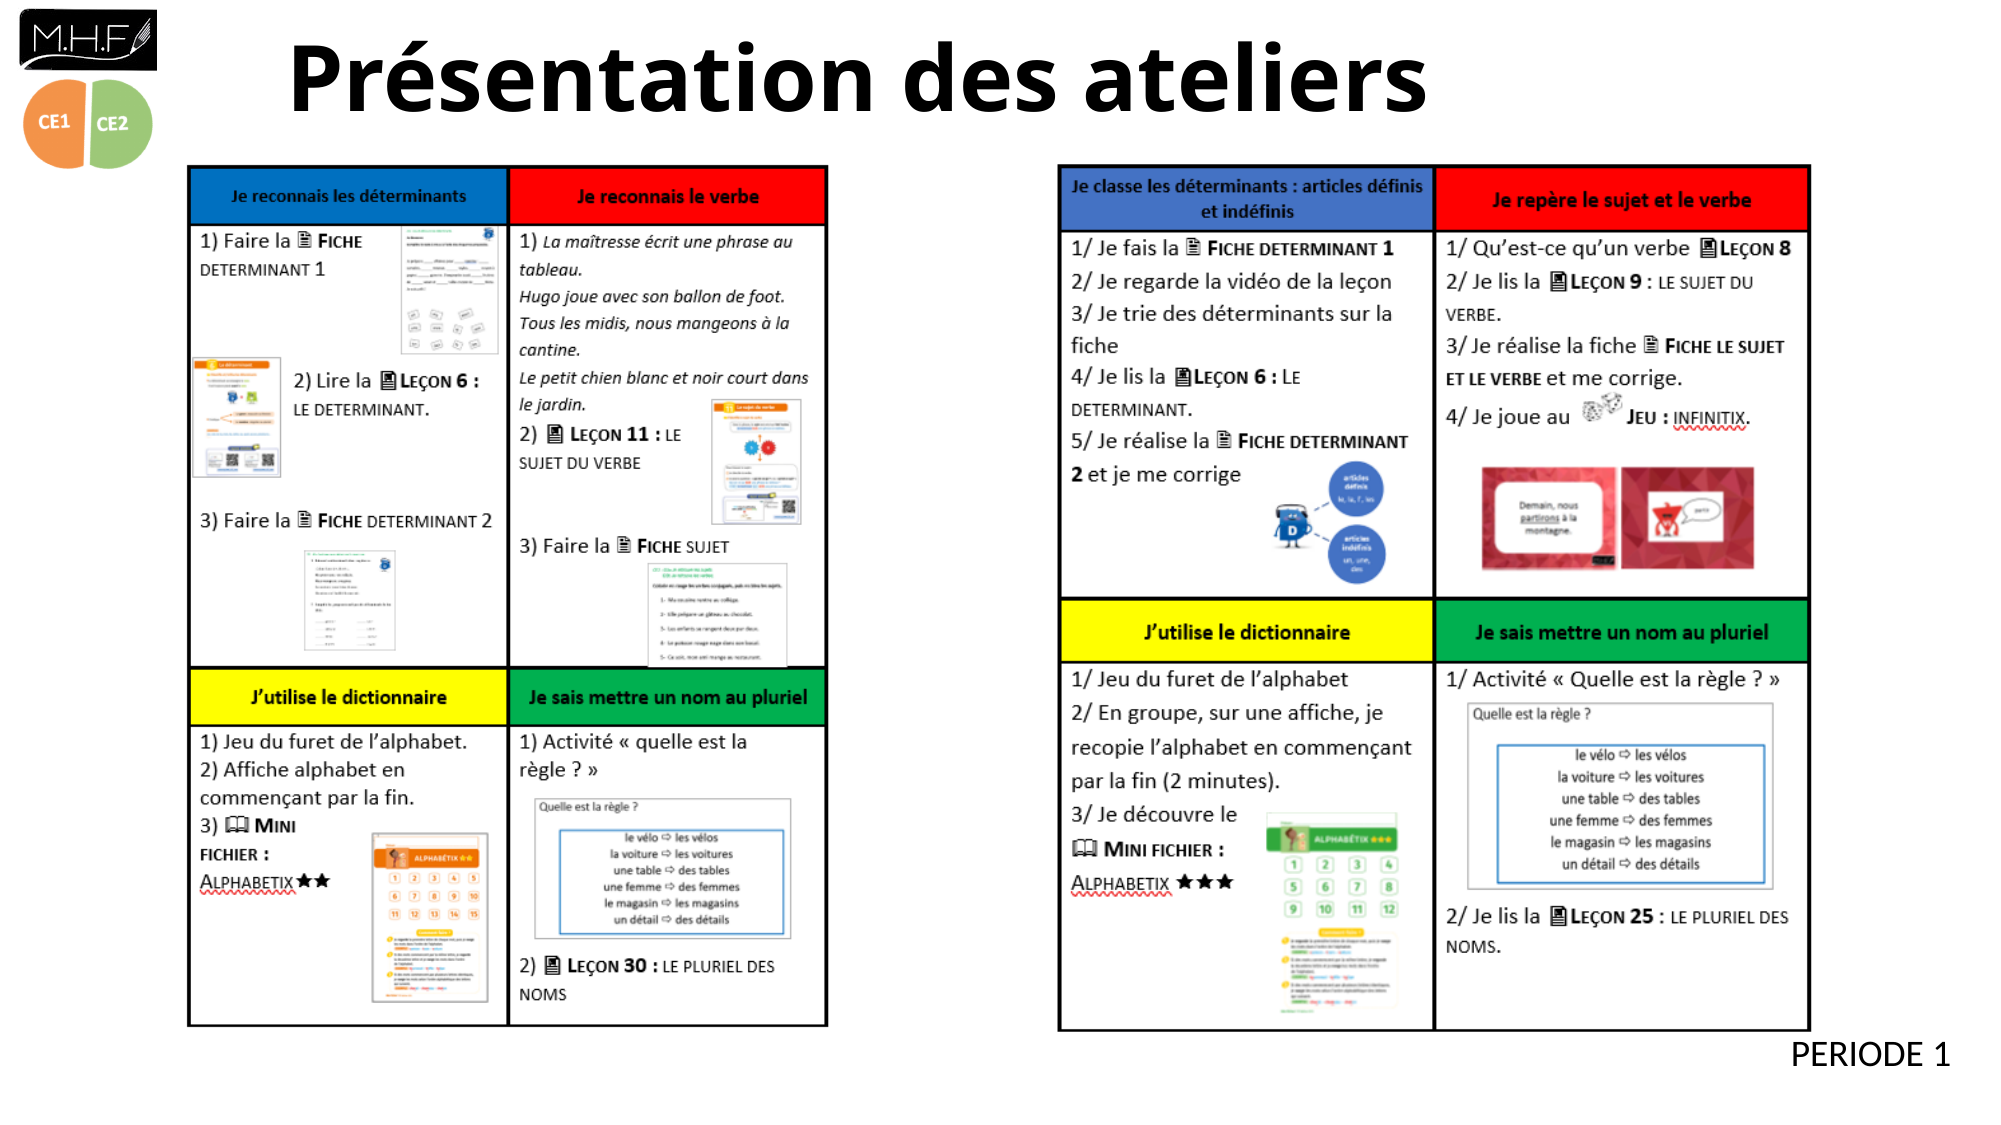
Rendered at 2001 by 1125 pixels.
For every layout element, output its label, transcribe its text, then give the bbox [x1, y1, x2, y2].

picture [1046, 155, 1818, 1036]
text_box PERIODE 1 [1362, 1021, 1967, 1082]
picture [1, 7, 177, 207]
title Présentation des ateliers [271, 7, 1818, 156]
picture [177, 155, 836, 1036]
